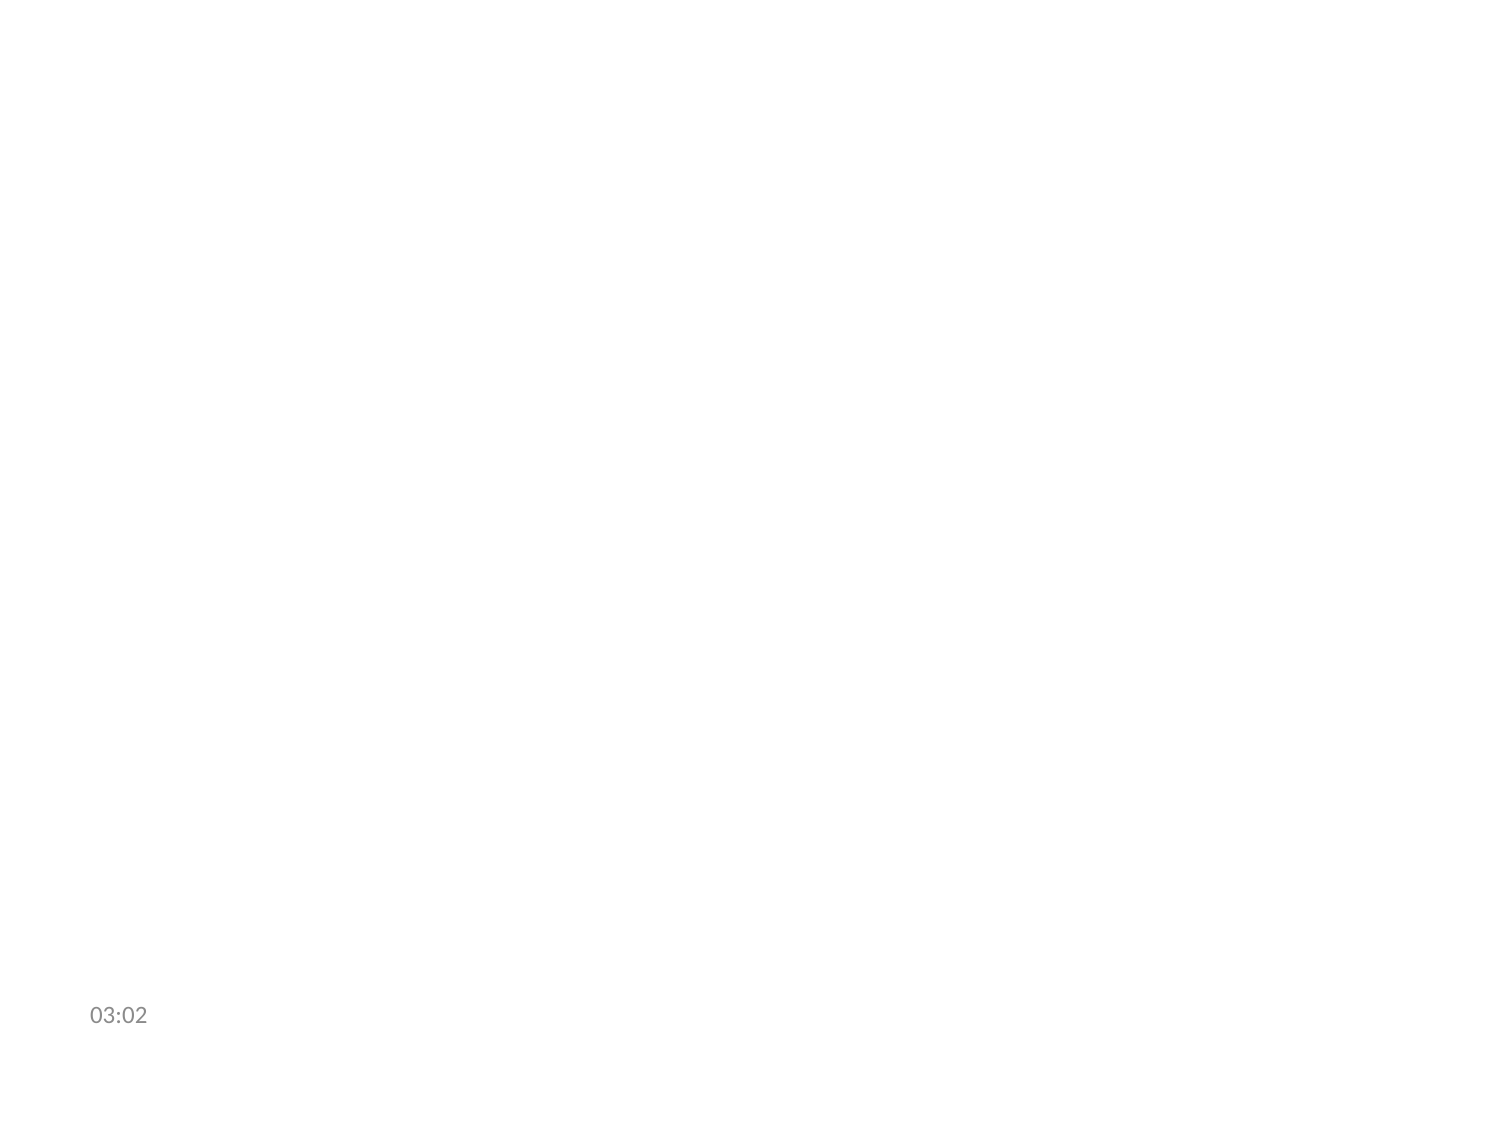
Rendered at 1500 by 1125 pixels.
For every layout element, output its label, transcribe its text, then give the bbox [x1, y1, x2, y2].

text_box 15:35 [75, 983, 425, 1044]
